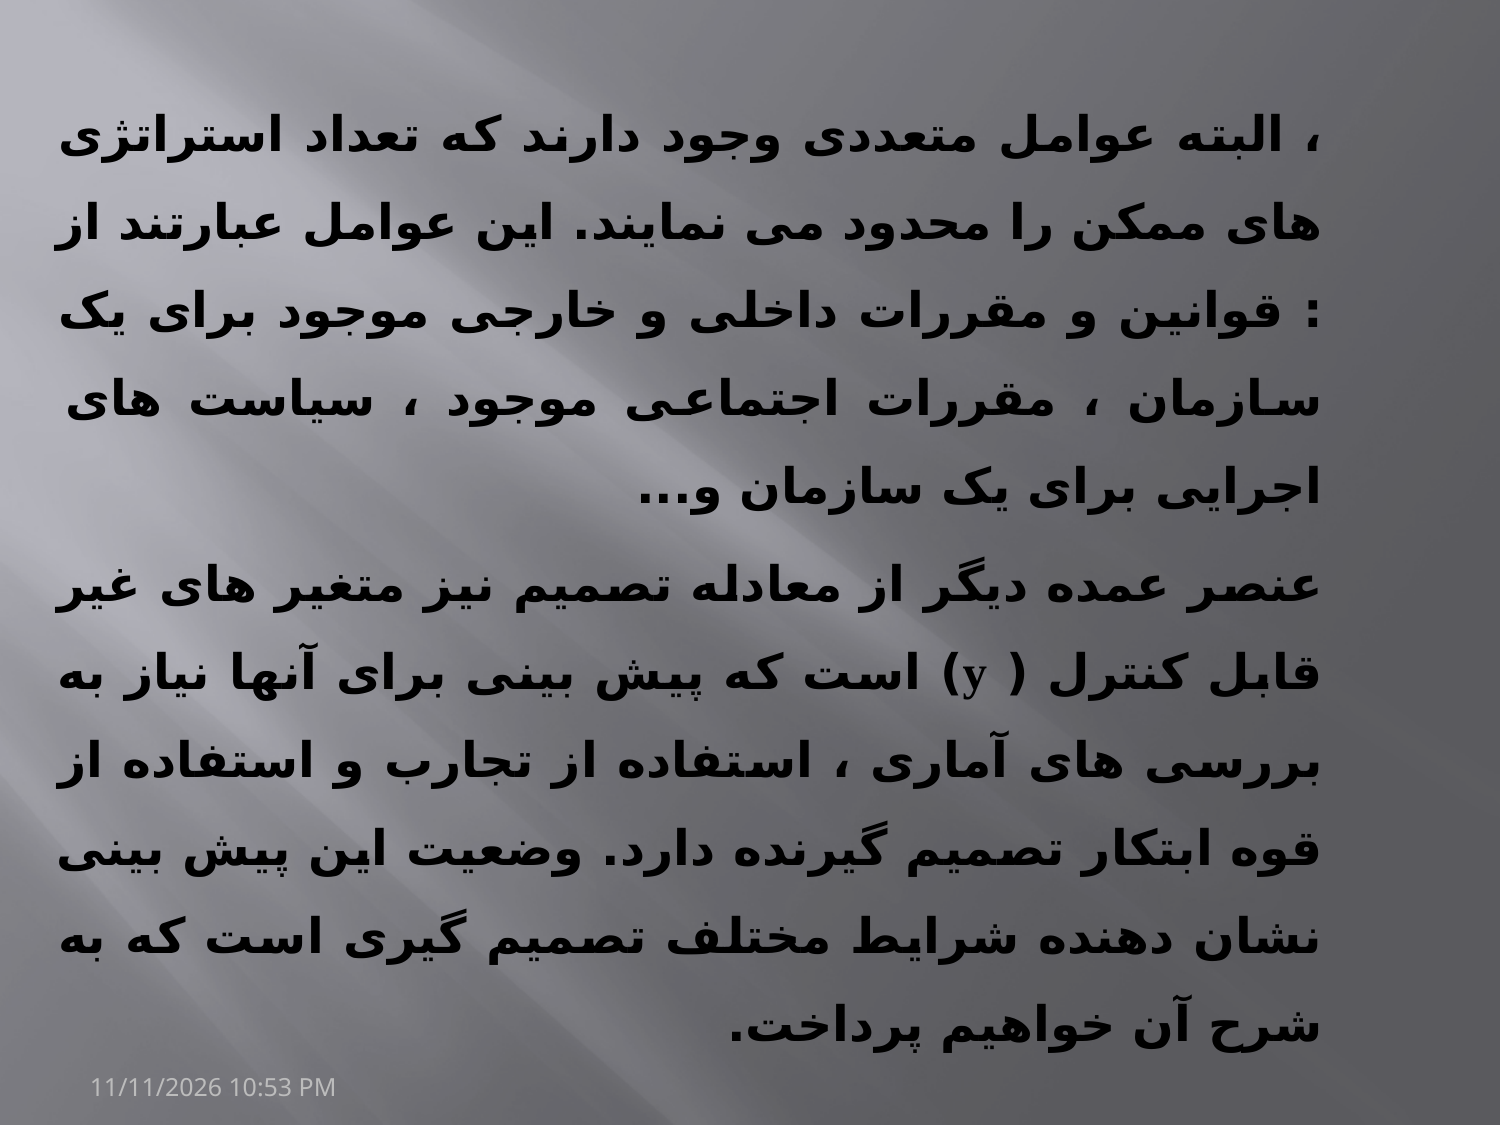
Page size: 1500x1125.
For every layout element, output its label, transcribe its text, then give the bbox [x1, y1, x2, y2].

slide_number 20/مارس/1 [75, 1052, 425, 1113]
list ، البته عوامل متعددی وجود دارند که تعداد استراتژی های ممکن را محدود می نمایند. این عوامل عبارتند از : قوانین و مقررات داخلی و خارجی موجود برای یک سازمان ، مقررات اجتماعی موجود ، سیاست های اجرایی برای یک سازمان و... عنصر عمده دیگر از معادله تصمیم نیز متغیر های غیر قابل کنترل ( y) است که پیش بینی برای آنها نیاز به بررسی های آماری ، استفاده از تجارب و استفاده از قوه ابتکار تصمیم گیرنده دارد. وضعیت این پیش بینی نشان دهنده شرایط مختلف تصمیم گیری است که به شرح آن خواهیم پرداخت. [41, 66, 1414, 1059]
